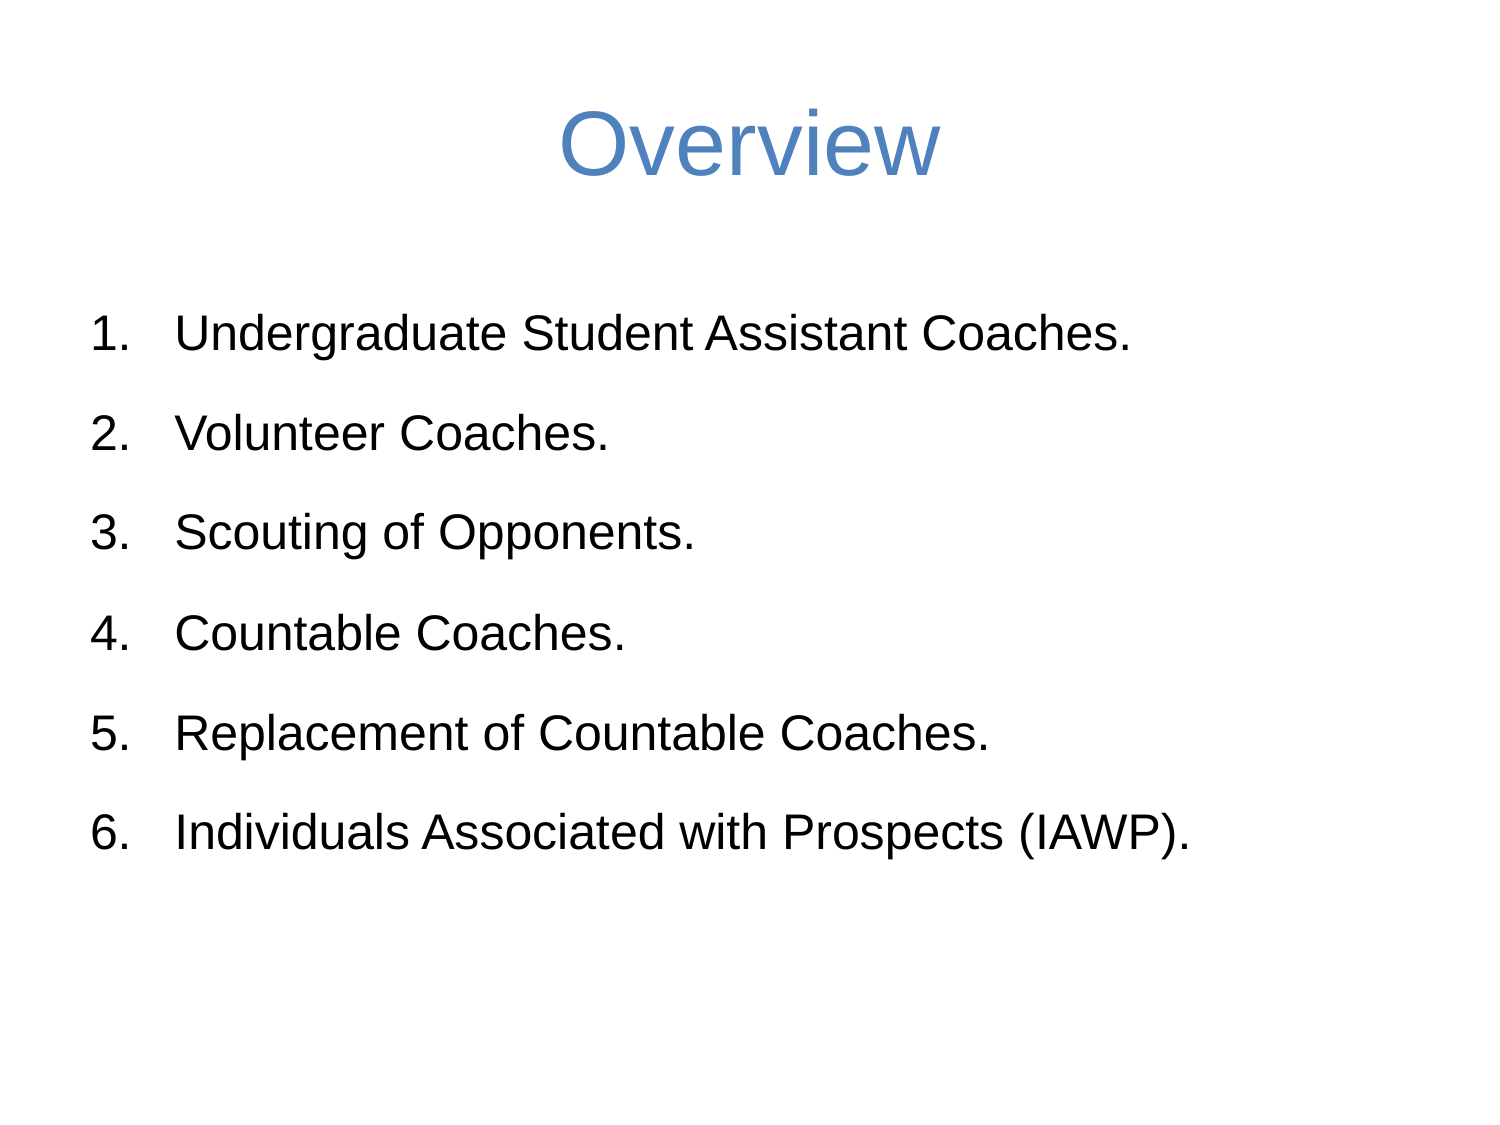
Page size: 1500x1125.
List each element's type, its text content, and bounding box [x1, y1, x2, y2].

title Overview [75, 45, 1425, 233]
list Undergraduate Student Assistant Coaches. Volunteer Coaches. Scouting of Opponents. Countable Coaches. Replacement of Countable Coaches. Individuals Associated with Prospects (IAWP). [75, 262, 1425, 1005]
